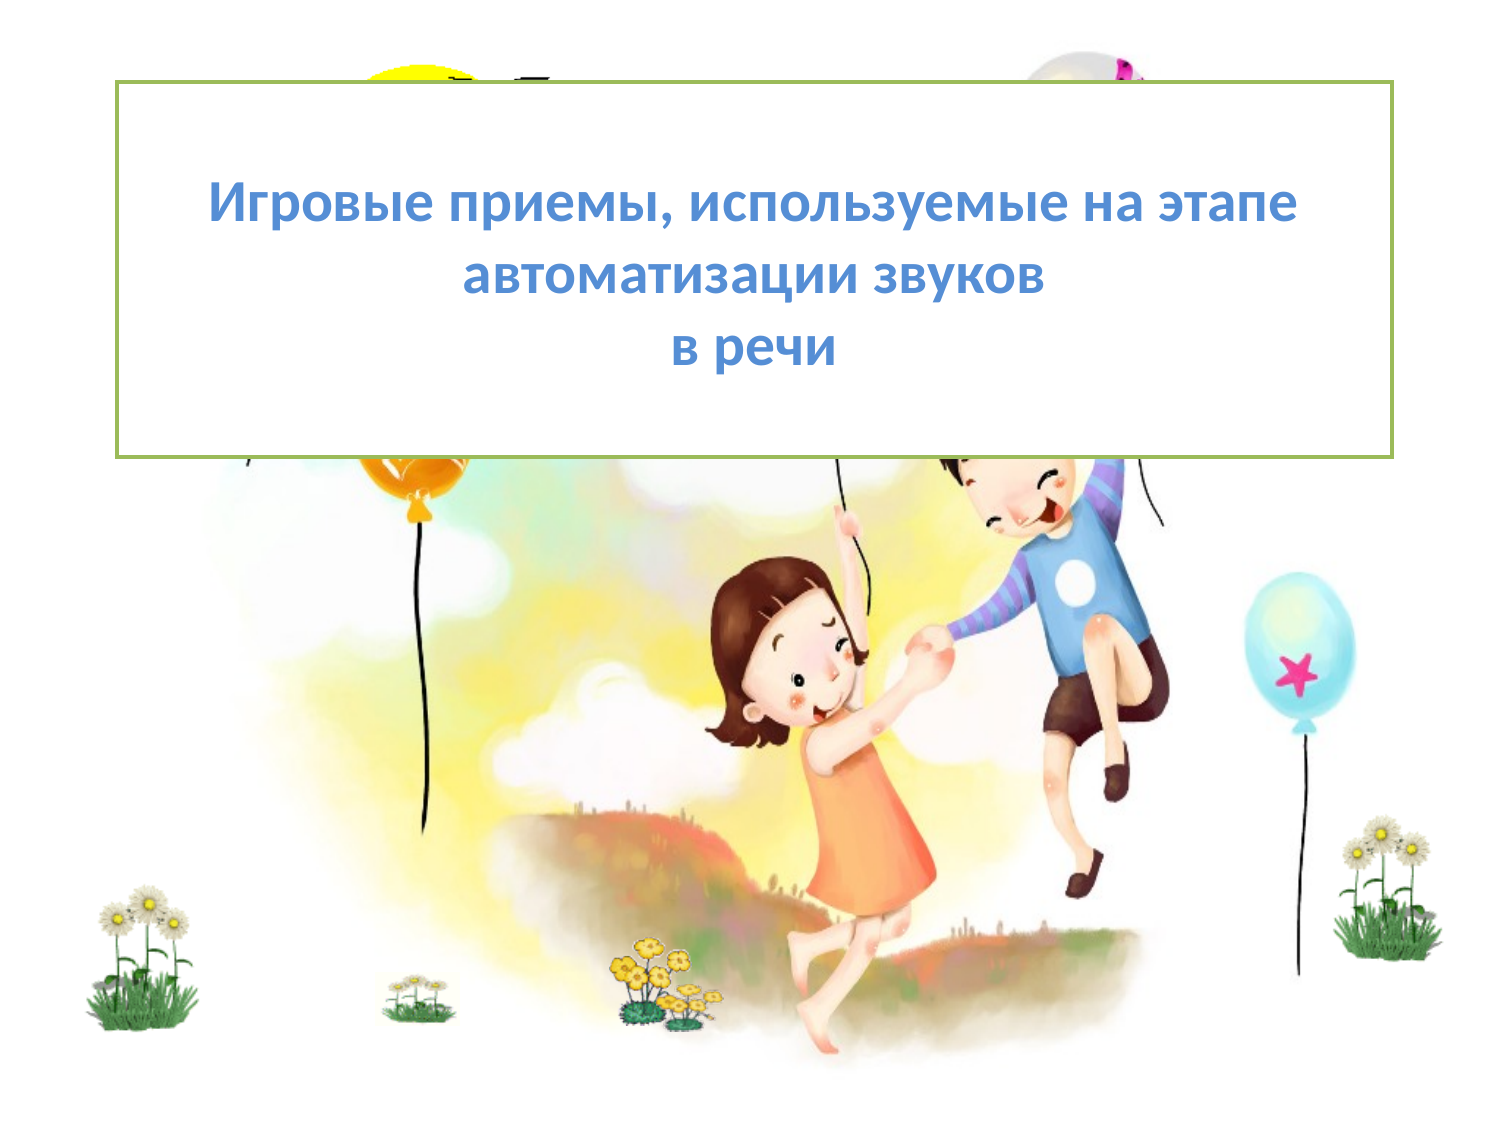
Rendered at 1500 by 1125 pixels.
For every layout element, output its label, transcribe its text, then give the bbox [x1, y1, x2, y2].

title Игровые приемы, используемые на этапе автоматизации звуков в речи [115, 80, 1394, 459]
picture [0, 0, 1500, 1125]
